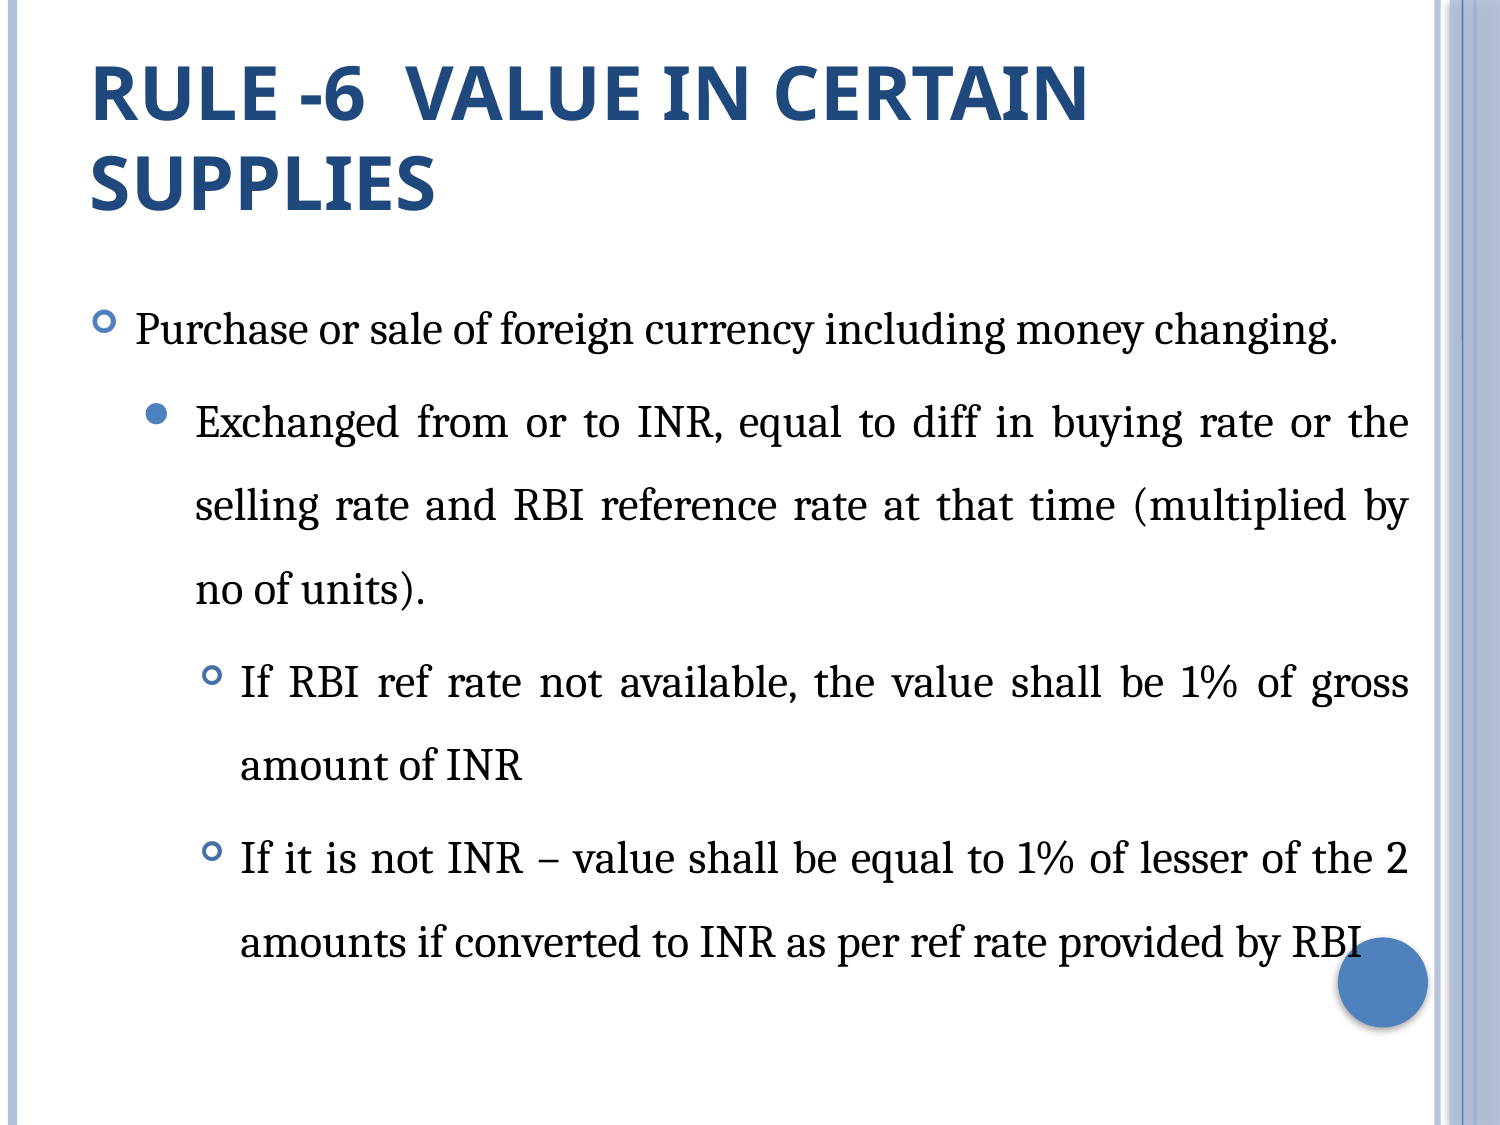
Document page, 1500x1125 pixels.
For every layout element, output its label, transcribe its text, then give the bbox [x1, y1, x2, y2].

title Rule -6 Value in certain supplies [75, 45, 1300, 233]
list Purchase or sale of foreign currency including money changing. Exchanged from or to INR, equal to diff in buying rate or the selling rate and RBI reference rate at that time (multiplied by no of units). If RBI ref rate not available, the value shall be 1% of gross amount of INR If it is not INR – value shall be equal to 1% of lesser of the 2 amounts if converted to INR as per ref rate provided by RBI [75, 262, 1425, 1094]
